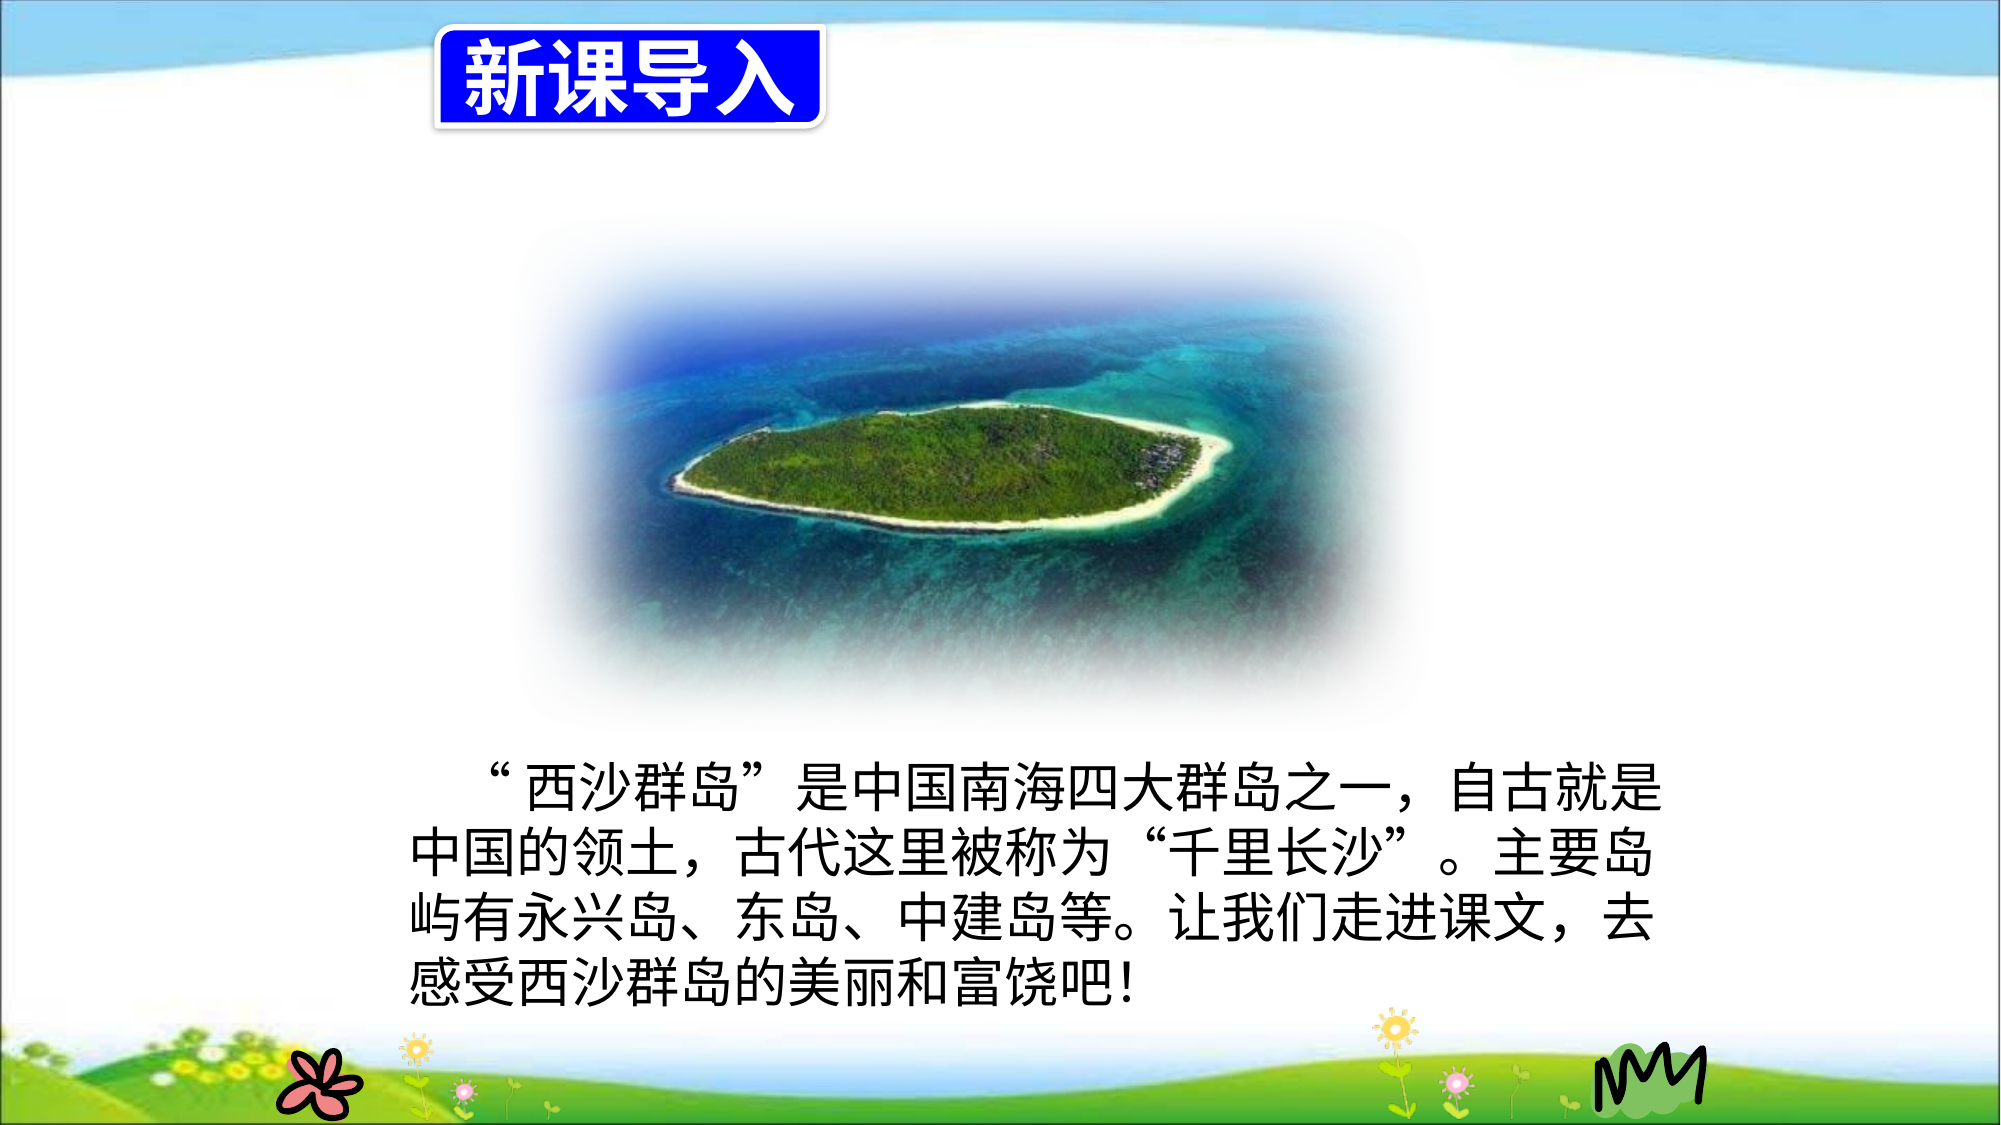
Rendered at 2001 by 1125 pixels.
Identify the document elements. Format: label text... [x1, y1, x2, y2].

text_box 新课导入 [434, 24, 826, 129]
text_box “西沙群岛”是中国南海四大群岛之一，自古就是中国的领土，古代这里被称为“千里长沙”。主要岛屿有永兴岛、东岛、中建岛等。让我们走进课文，去感受西沙群岛的美丽和富饶吧！ [393, 745, 1685, 1021]
picture [0, 0, 2001, 1125]
